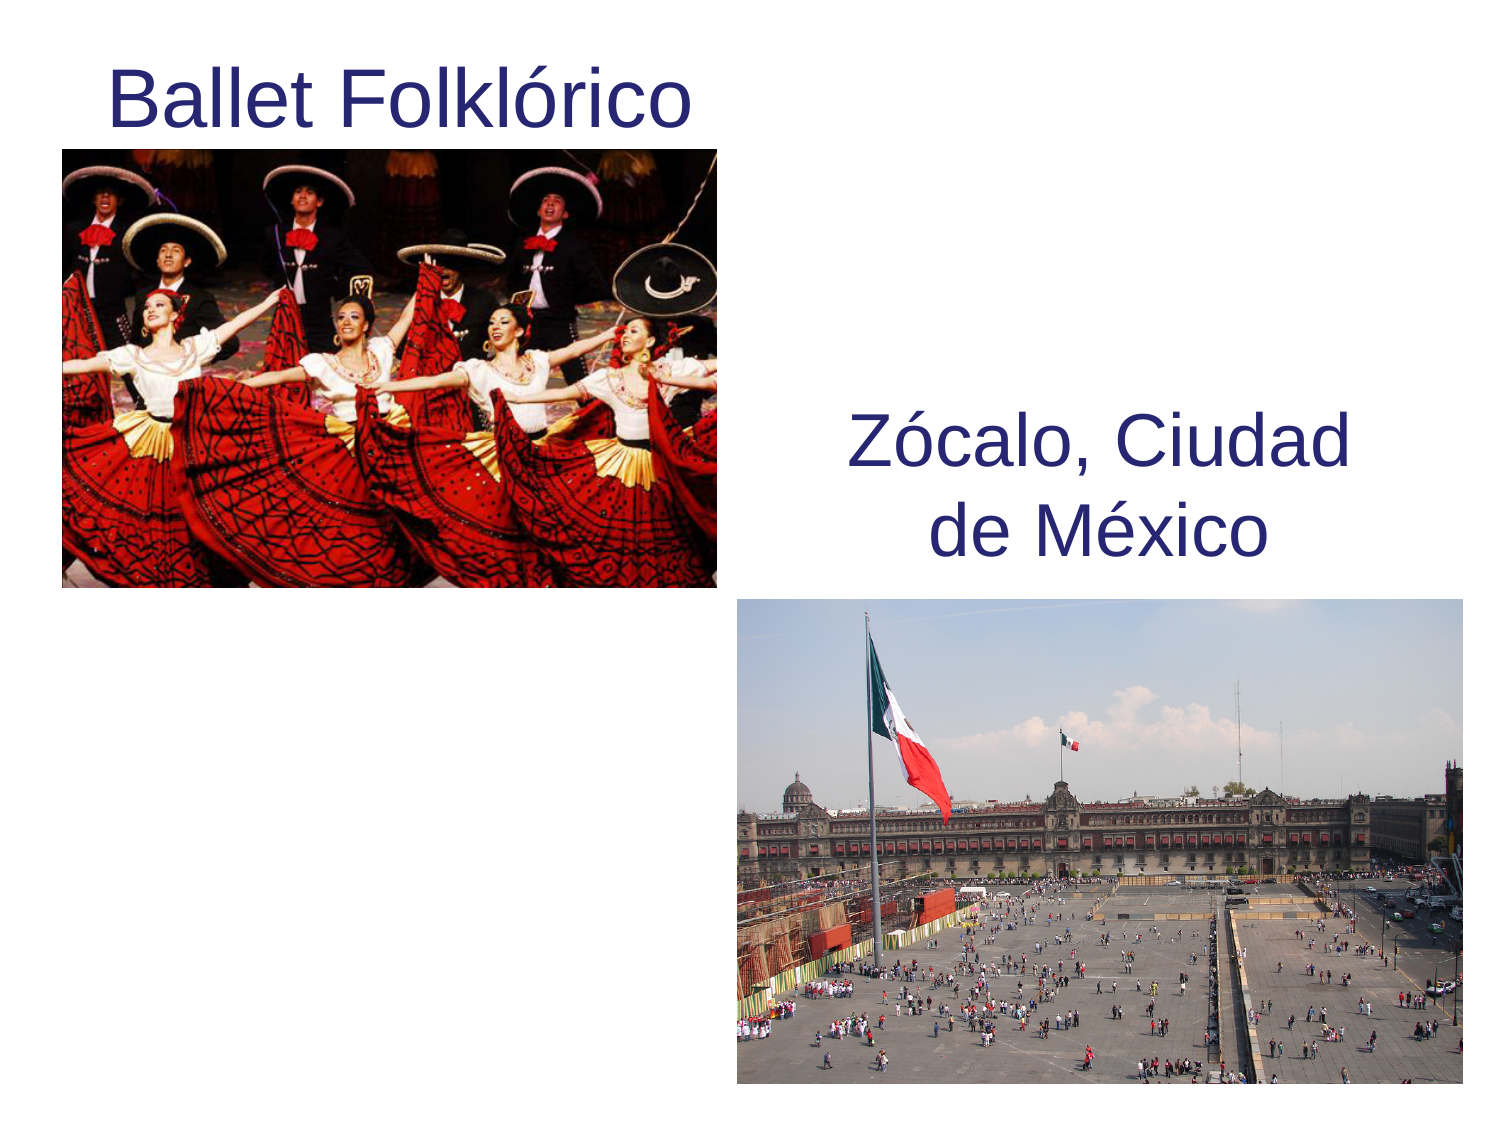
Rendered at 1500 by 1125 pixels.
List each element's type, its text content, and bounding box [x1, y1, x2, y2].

picture [62, 149, 717, 588]
title Ballet Folklórico [87, 0, 713, 148]
text_box Zócalo, Ciudad de México [787, 387, 1413, 575]
picture [737, 599, 1463, 1084]
